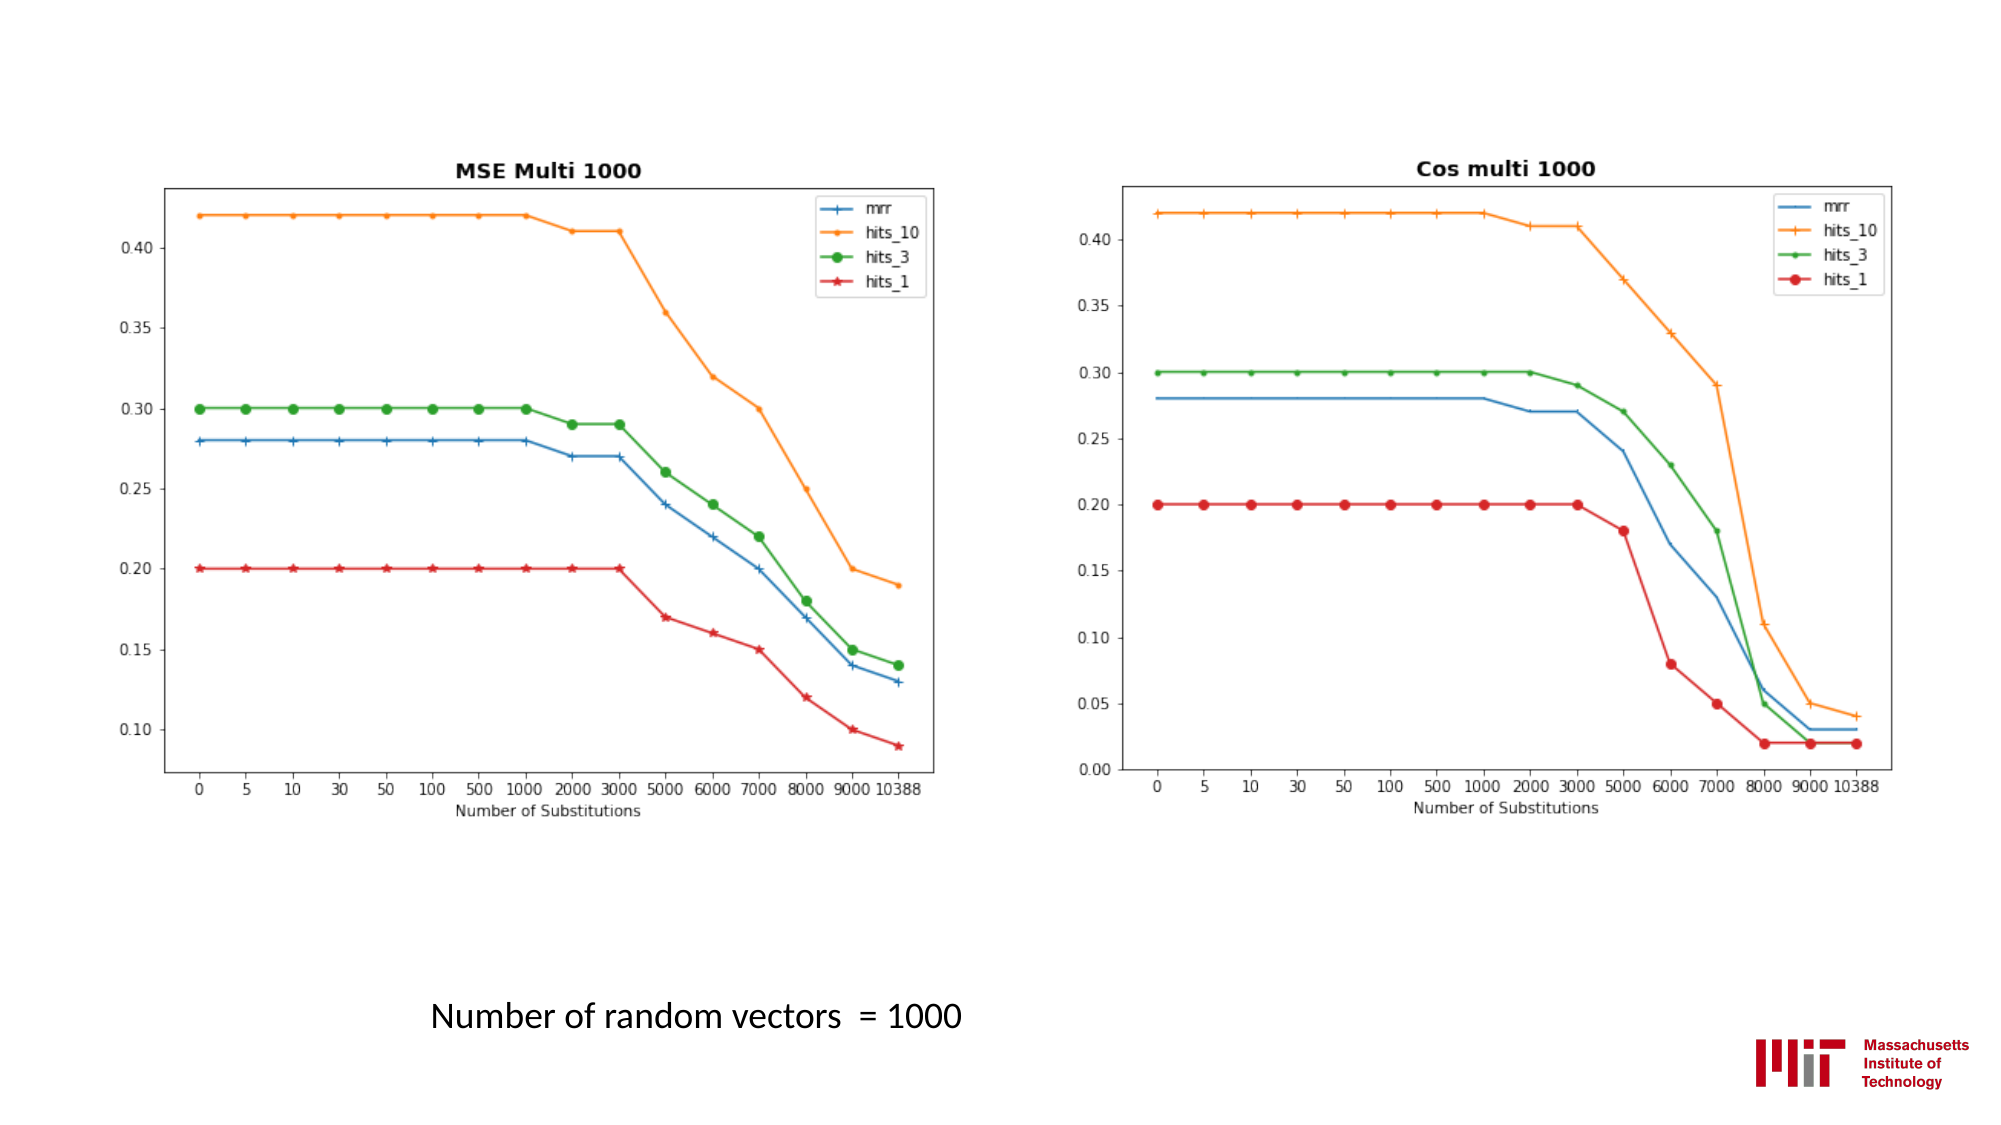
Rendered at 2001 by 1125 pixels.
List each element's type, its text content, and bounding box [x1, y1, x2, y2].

picture [1755, 1004, 1970, 1125]
picture [40, 94, 1991, 869]
text_box Number of random vectors = 1000 [415, 984, 1144, 1044]
